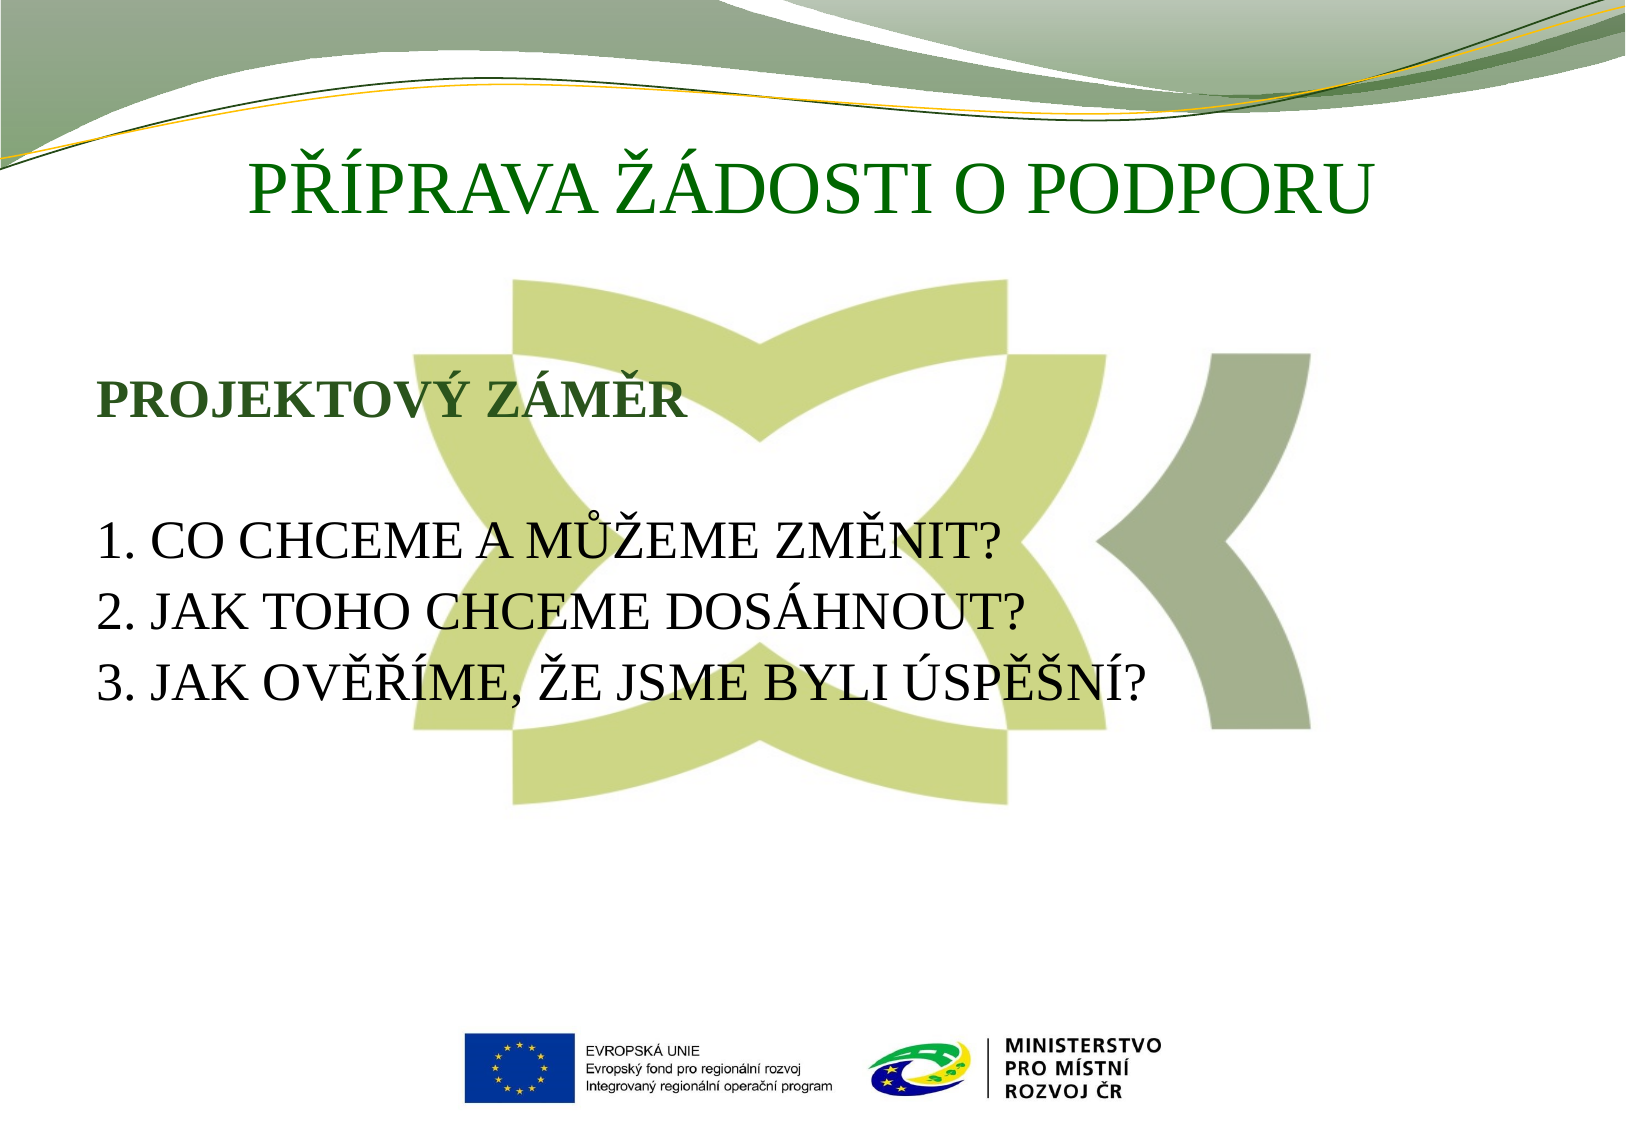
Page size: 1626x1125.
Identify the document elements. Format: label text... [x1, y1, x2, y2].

picture [439, 1009, 1186, 1125]
title PŘÍPRAVA ŽÁDOSTI O PODPORU [81, 42, 1544, 231]
list PROJEKTOVÝ ZÁMĚR 1. CO CHCEME A MŮŽEME ZMĚNIT? 2. JAK TOHO CHCEME DOSÁHNOUT? 3. JAK OVĚŘÍME, ŽE JSME BYLI ÚSPĚŠNÍ? [81, 290, 1544, 1011]
